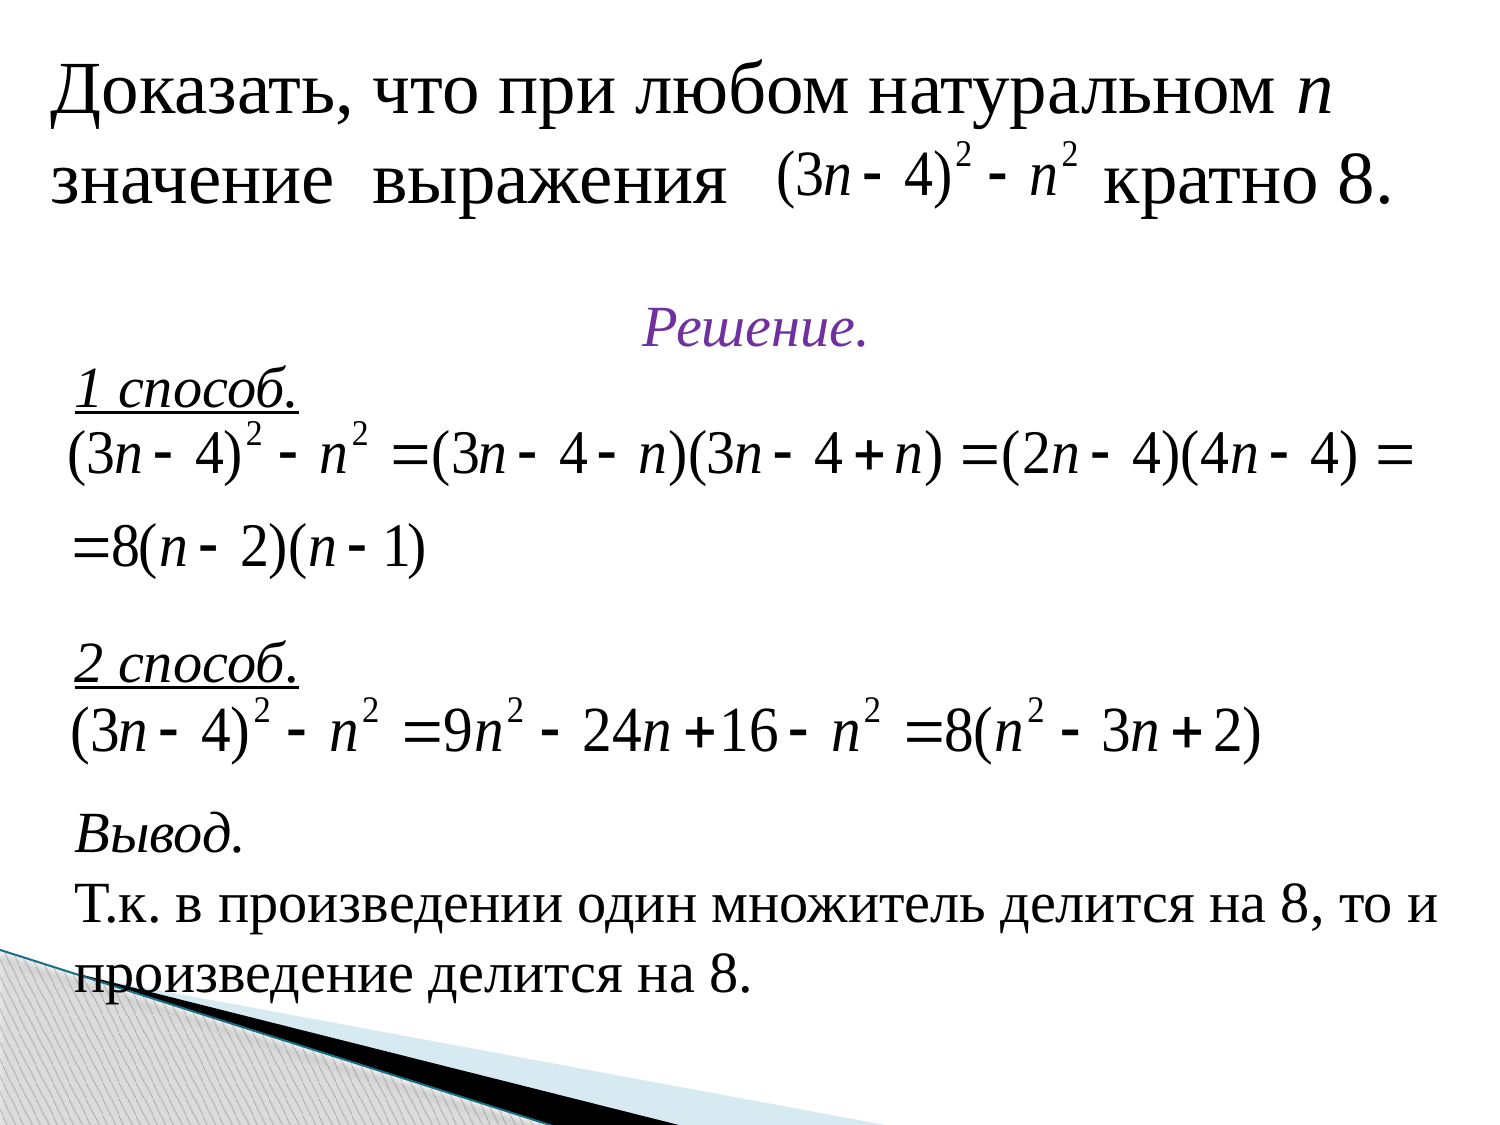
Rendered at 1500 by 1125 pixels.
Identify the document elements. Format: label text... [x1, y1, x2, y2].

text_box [768, 125, 1088, 223]
text_box 1 способ. [59, 342, 1478, 497]
text_box 2 способ. [59, 617, 1478, 772]
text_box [62, 681, 1274, 779]
text_box Вывод. Т.к. в произведении один множитель делится на 8, то и произведение делится на 8. [59, 786, 1478, 1012]
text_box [59, 405, 1413, 593]
text_box Доказать, что при любом натуральном n значение выражения кратно 8. Решение. [35, 30, 1477, 366]
